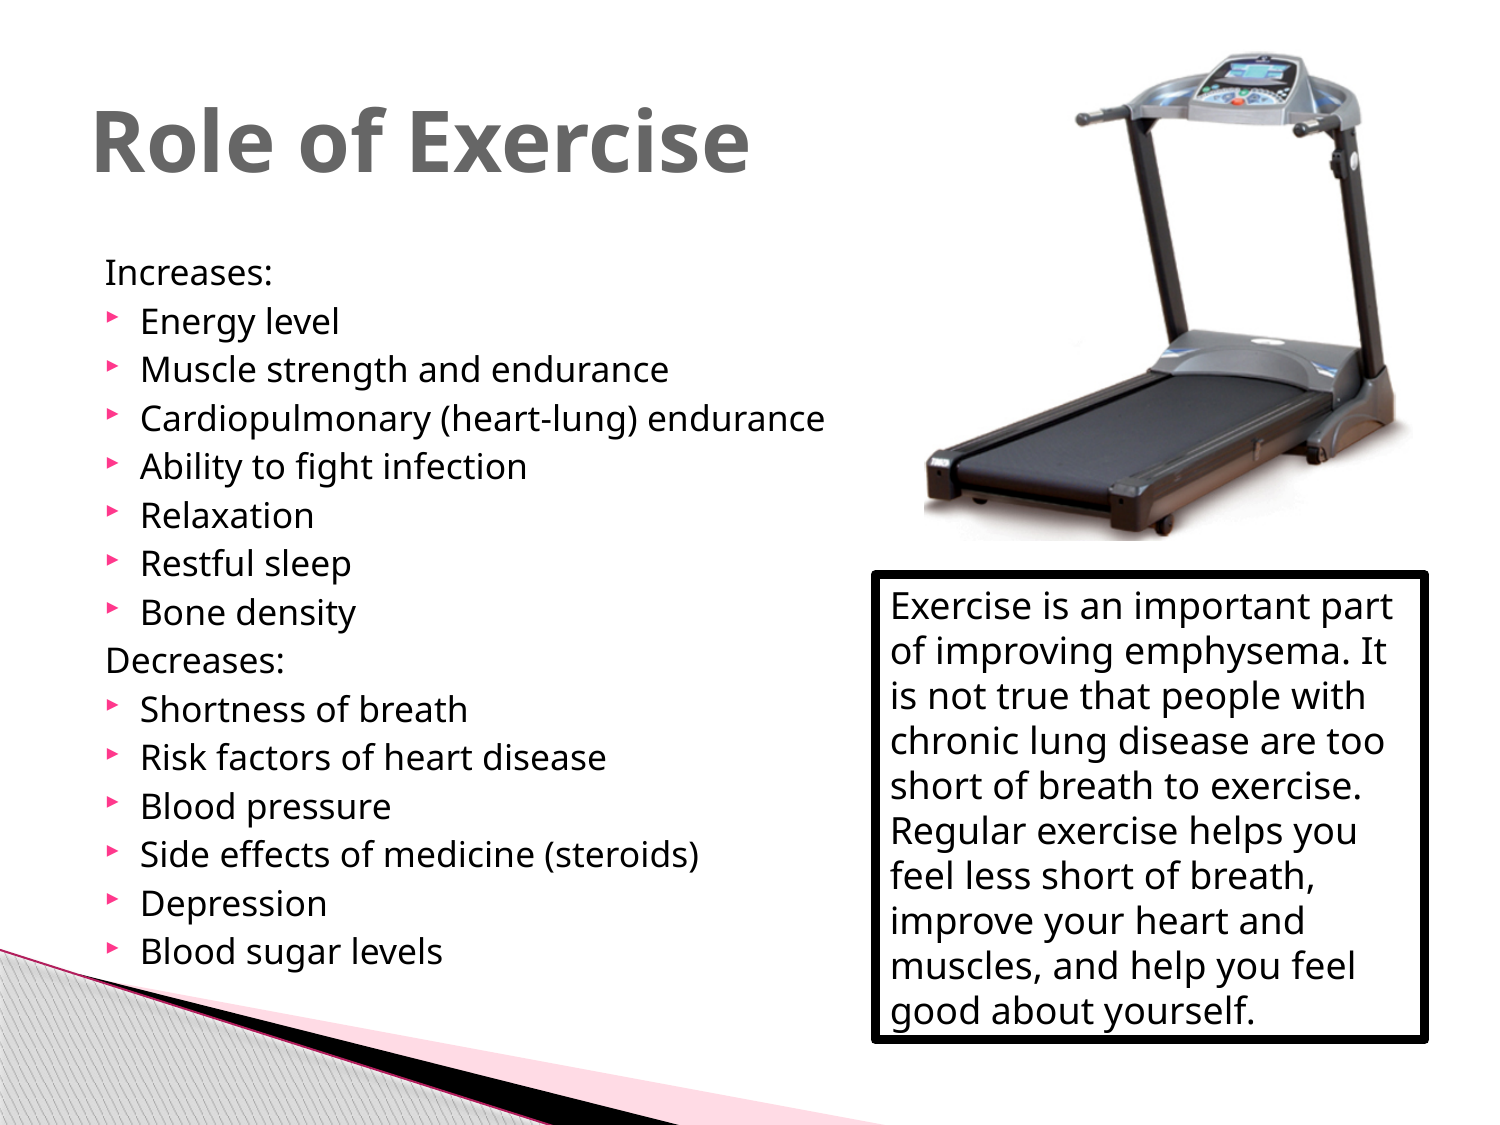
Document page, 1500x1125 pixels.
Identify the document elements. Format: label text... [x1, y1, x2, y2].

picture [924, 49, 1413, 542]
list Increases: Energy level Muscle strength and endurance Cardiopulmonary (heart-lung) endurance Ability to fight infection Relaxation Restful sleep Bone density Decreases: Shortness of breath Risk factors of heart disease Blood pressure Side effects of medicine (steroids) Depression Blood sugar levels [75, 243, 1425, 986]
text_box Exercise is an important part of improving emphysema. It is not true that people with chronic lung disease are too short of breath to exercise. Regular exercise helps you feel less short of breath, improve your heart and muscles, and help you feel good about yourself. [871, 570, 1429, 1044]
title Role of Exercise [75, 45, 1425, 233]
